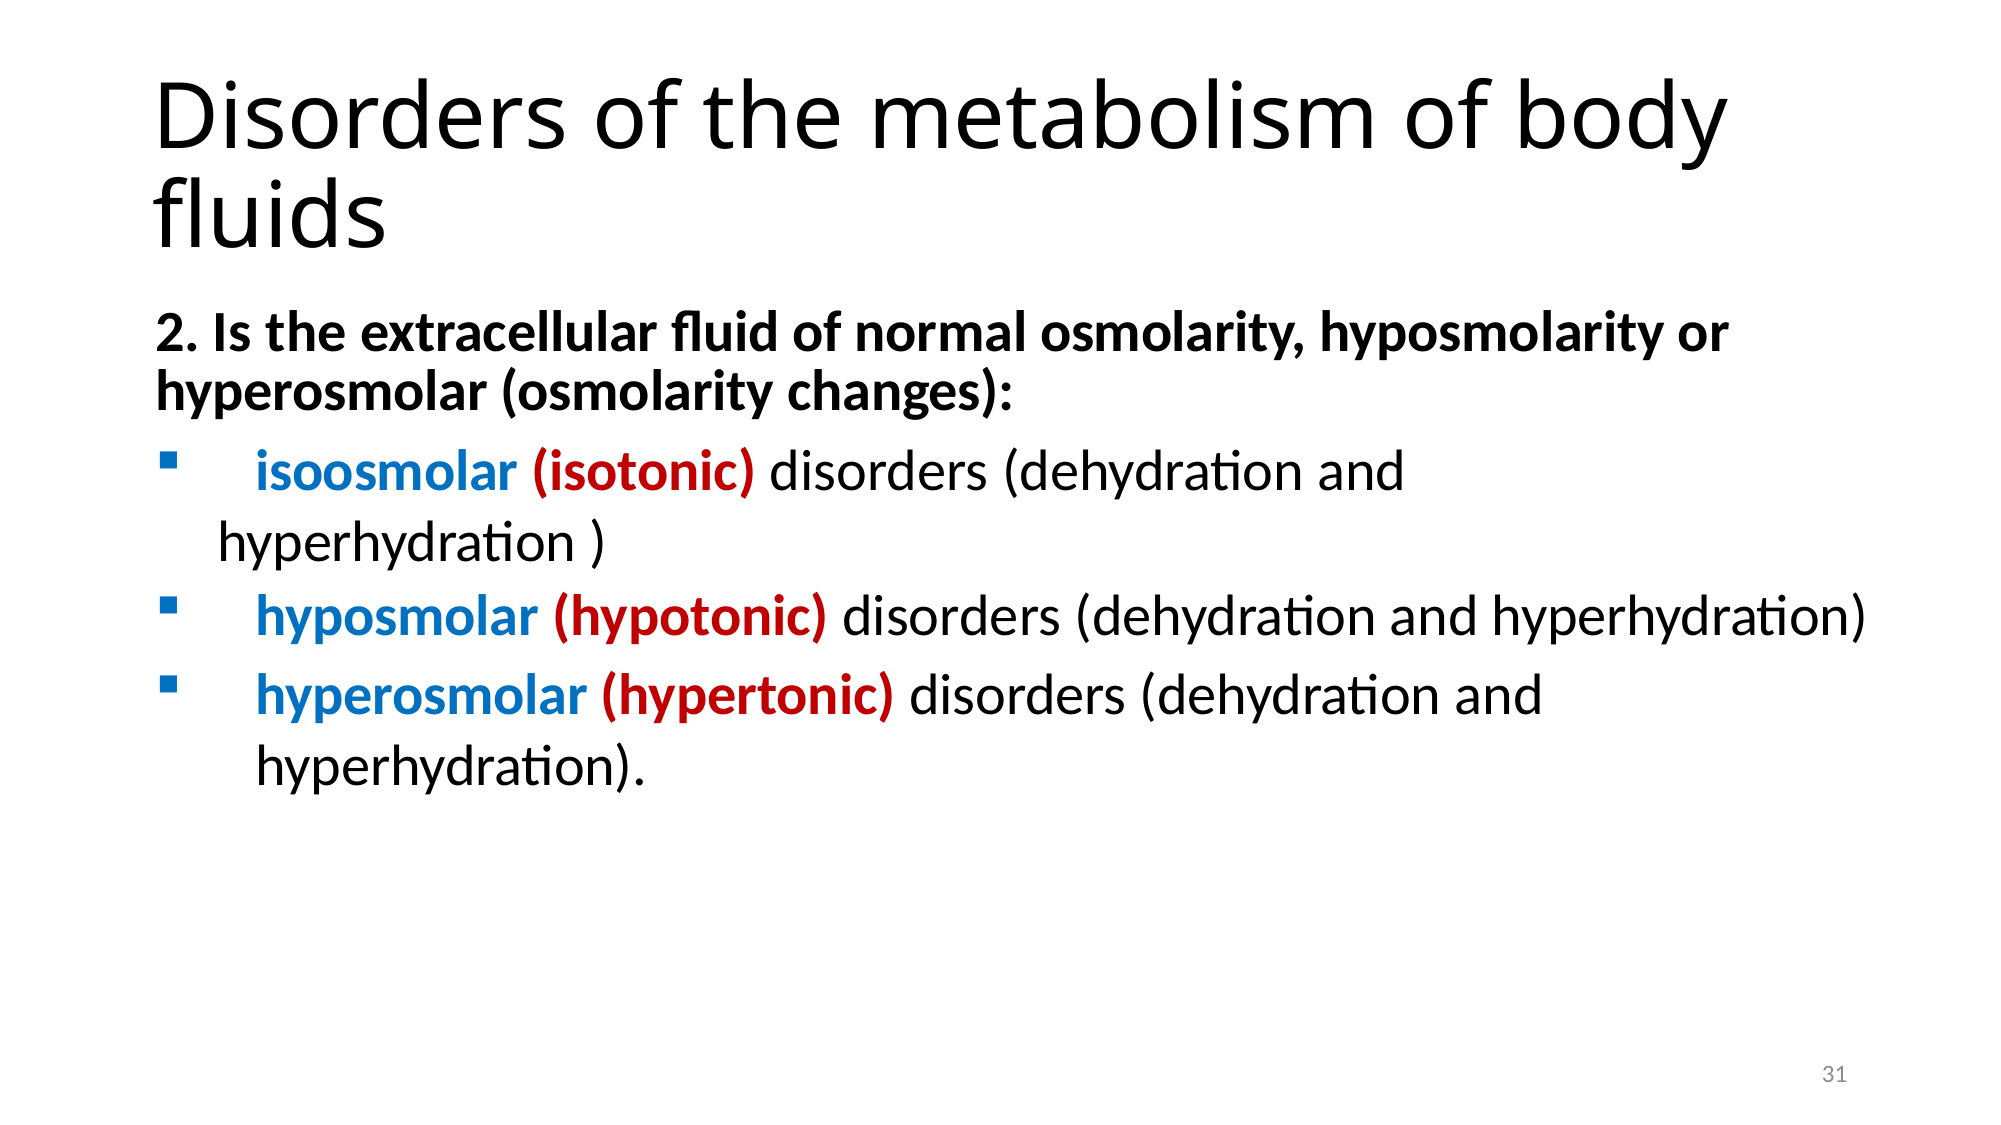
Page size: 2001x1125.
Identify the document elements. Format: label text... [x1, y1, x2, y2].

slide_number 31 [1412, 1042, 1863, 1103]
list 2. Is the extracellular fluid of normal osmolarity, hyposmolarity or hyperosmolar (osmolarity changes): isoosmolar (isotonic) disorders (dehydration and hyperhydration ) hyposmolar (hypotonic) disorders (dehydration and hyperhydration) hyperosmolar (hypertonic) disorders (dehydration and hyperhydration). [138, 295, 1965, 1010]
title Disorders of the metabolism of body fluids [137, 59, 1863, 278]
